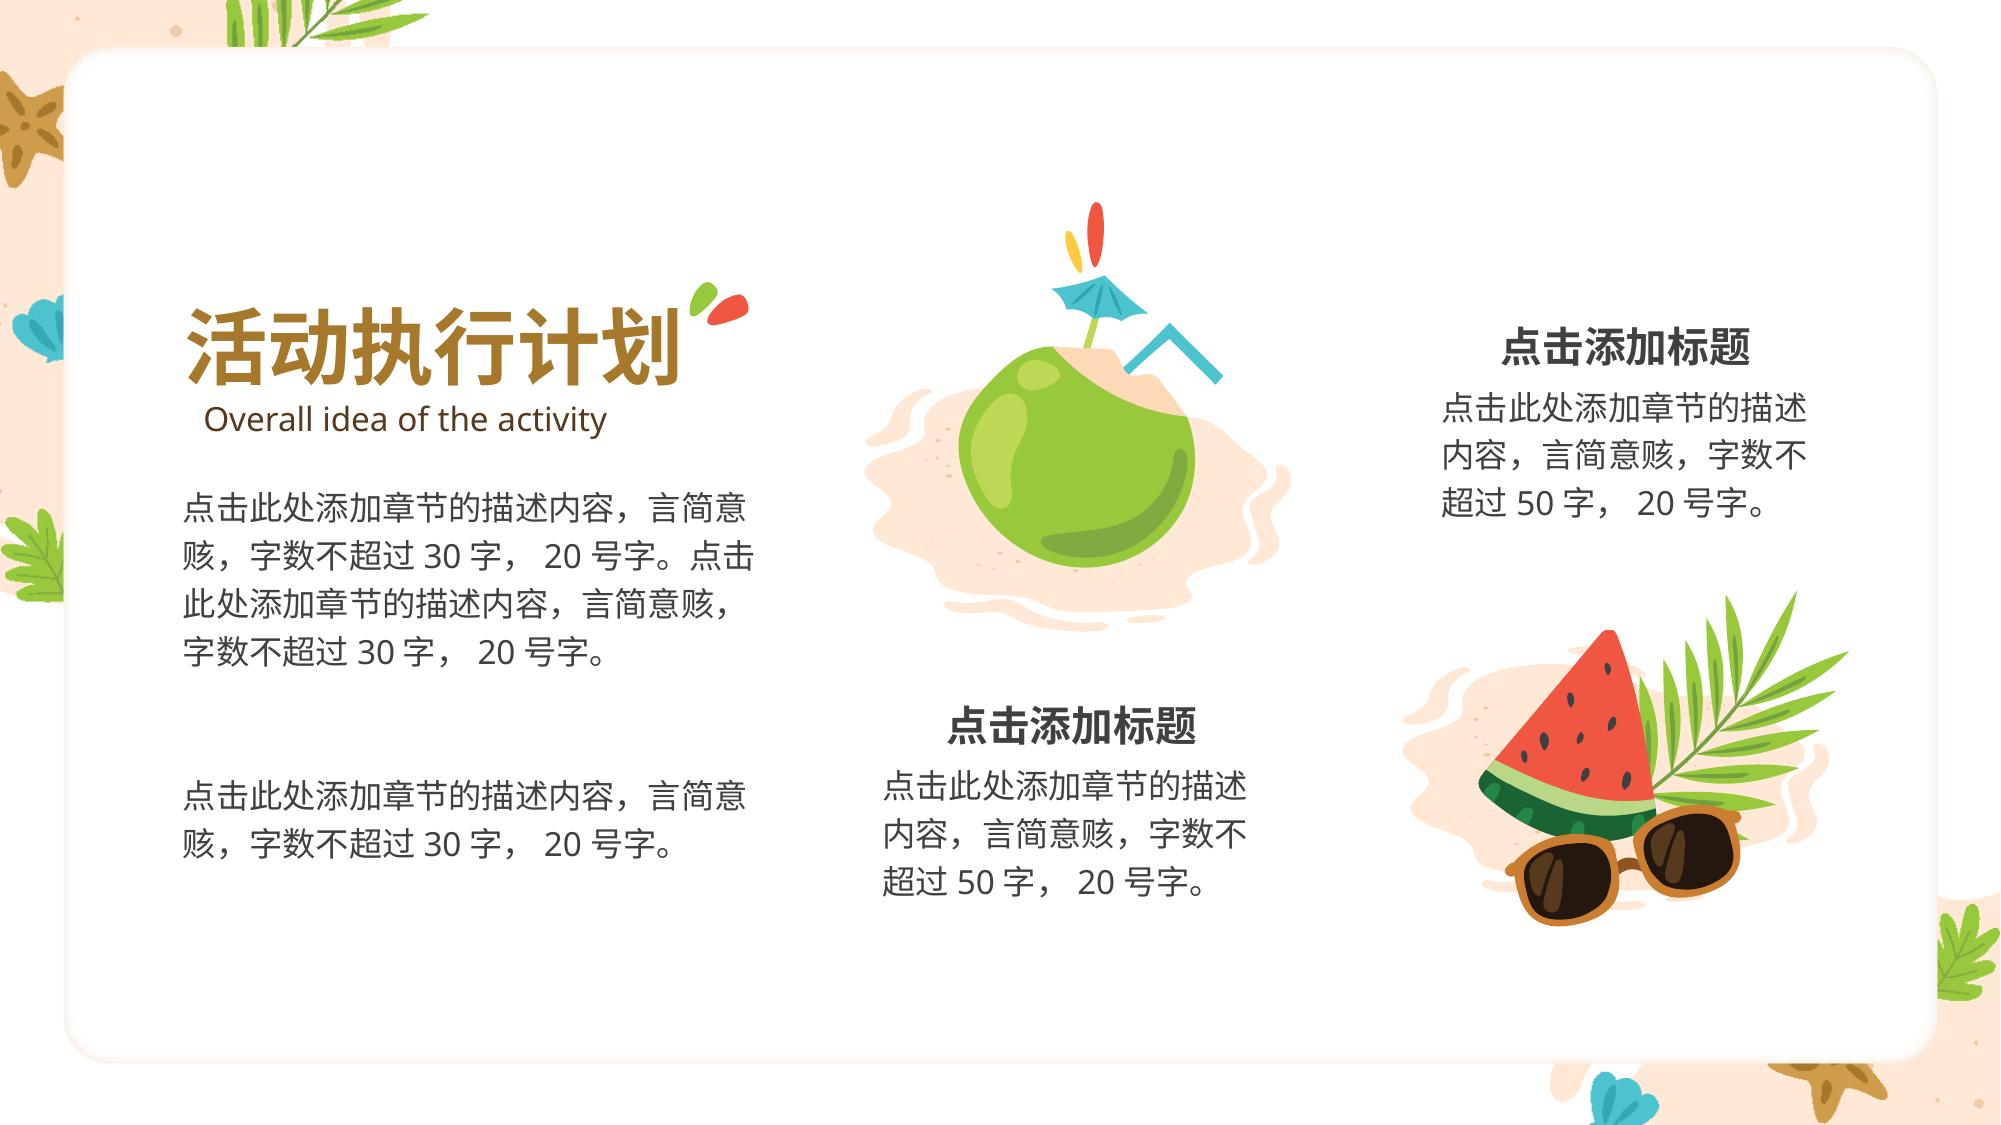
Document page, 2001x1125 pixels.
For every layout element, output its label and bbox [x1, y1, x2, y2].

text_box [1402, 589, 1850, 911]
text_box [864, 205, 1292, 959]
text_box [21, 283, 831, 923]
text_box [1427, 313, 1830, 532]
picture [0, 0, 2000, 1125]
